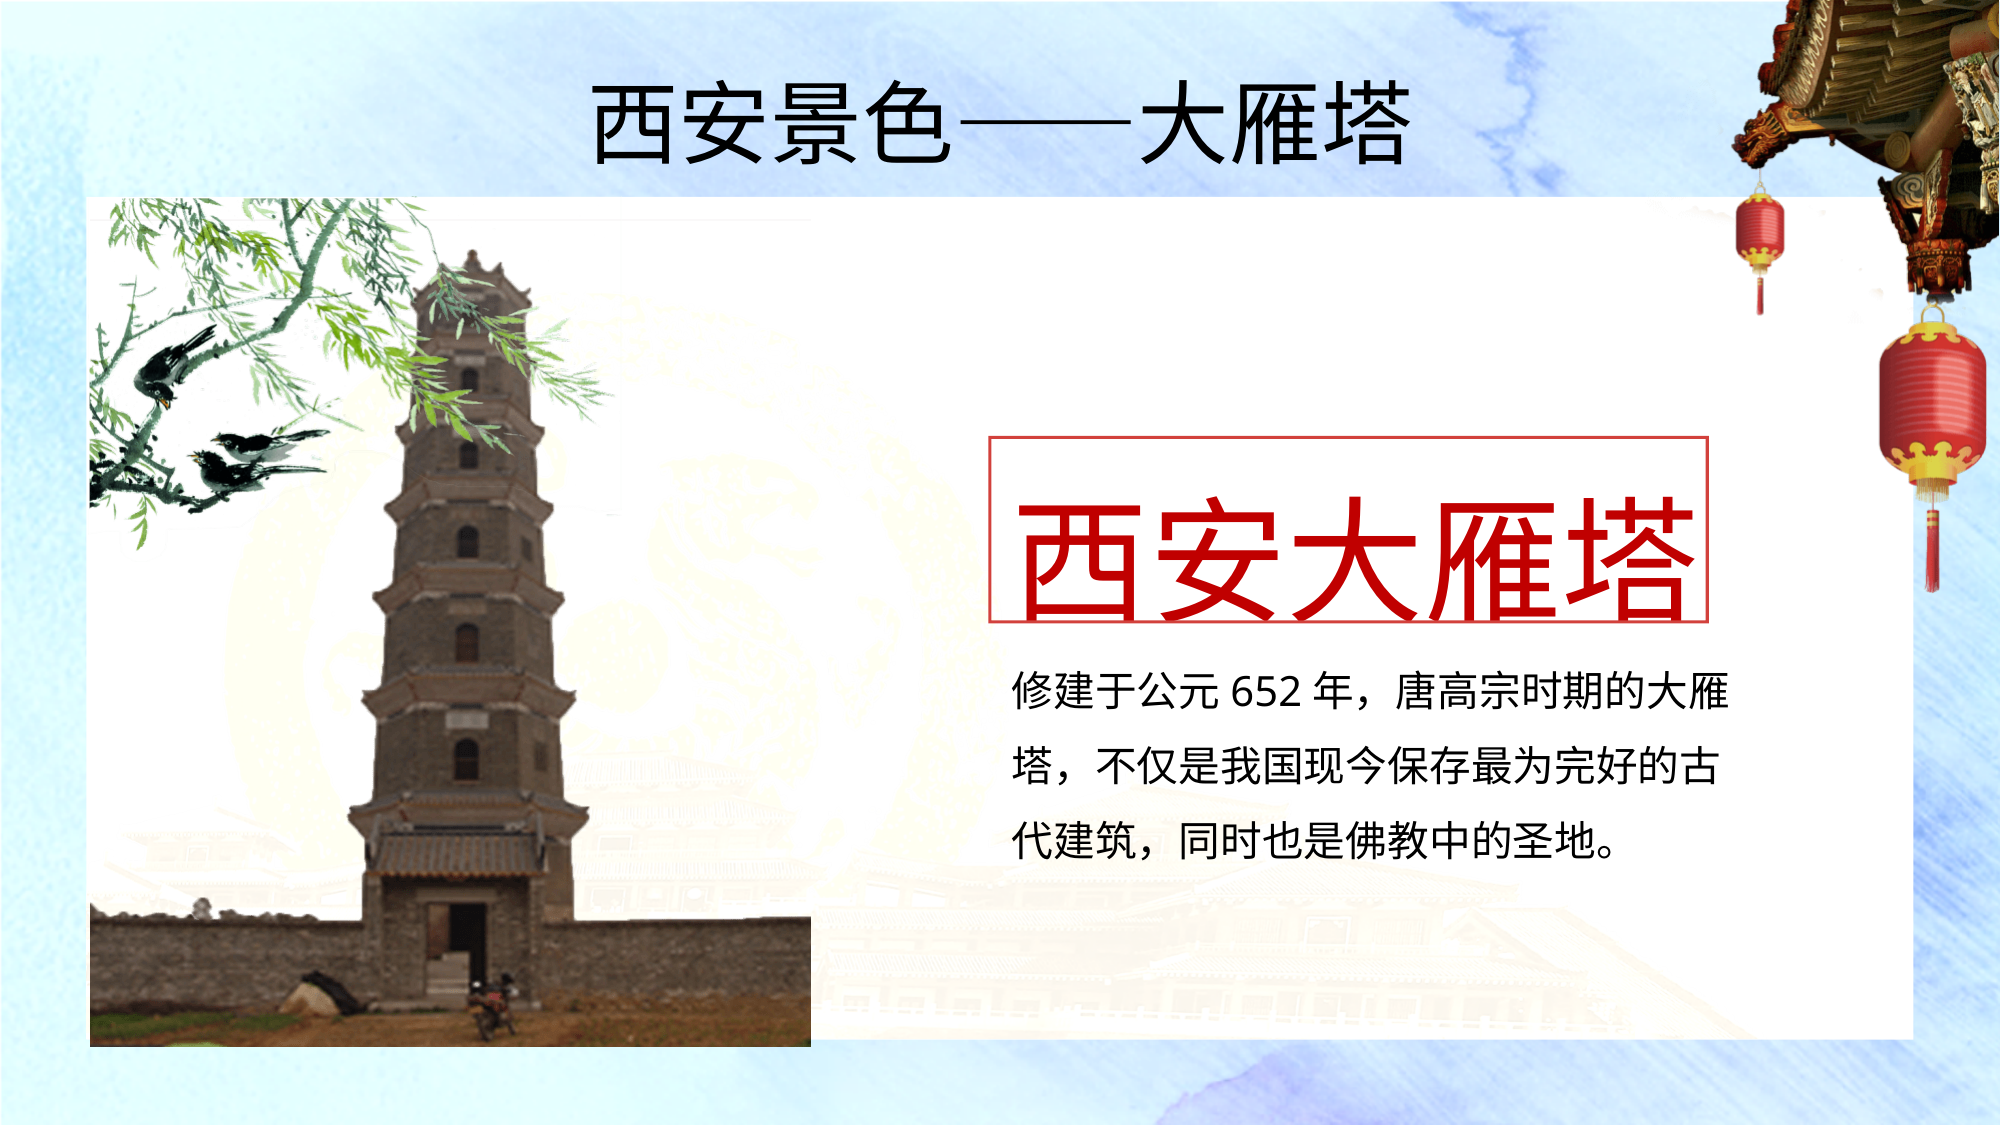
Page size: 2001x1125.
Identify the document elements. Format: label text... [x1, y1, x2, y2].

text_box 西安大雁塔 修建于公元652年，唐高宗时期的大雁塔，不仅是我国现今保存最为完好的古代建筑，同时也是佛教中的圣地。 [996, 384, 1773, 872]
title 西安景色——大雁塔 [137, 59, 1863, 197]
text_box [987, 435, 1710, 624]
picture [3, 0, 2000, 1125]
